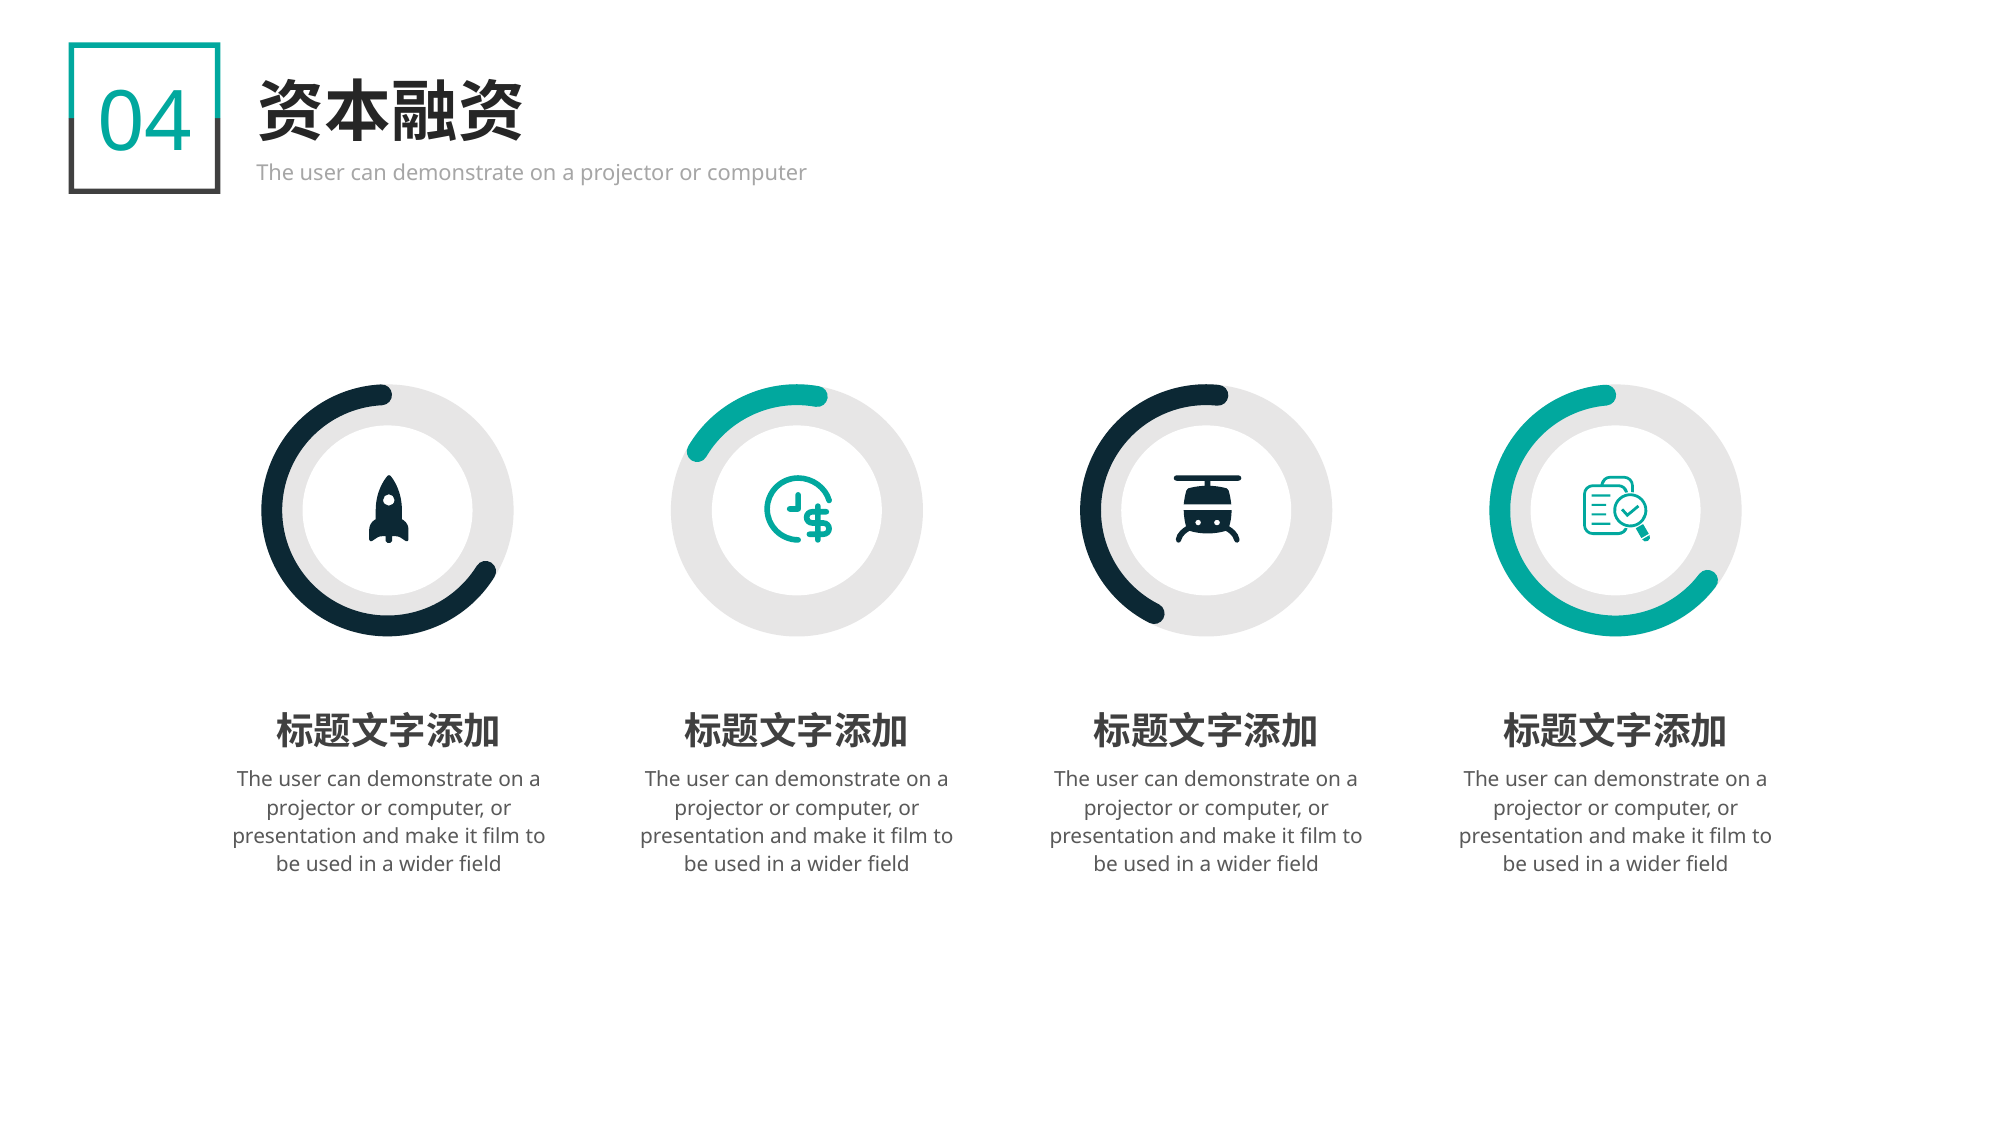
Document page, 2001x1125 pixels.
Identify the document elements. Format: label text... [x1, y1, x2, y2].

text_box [1031, 699, 1382, 886]
text_box [1174, 509, 1241, 544]
text_box [802, 502, 834, 544]
text_box [1168, 424, 1293, 597]
text_box [696, 394, 818, 493]
text_box [68, 41, 221, 60]
text_box [260, 383, 515, 638]
text_box [1079, 383, 1334, 638]
text_box [774, 482, 802, 505]
text_box [763, 474, 833, 544]
text_box [710, 425, 883, 597]
text_box [68, 175, 221, 195]
text_box [669, 383, 925, 638]
text_box [368, 474, 410, 544]
text_box [1582, 474, 1652, 543]
text_box [271, 394, 487, 627]
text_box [241, 60, 941, 193]
text_box [1499, 394, 1708, 627]
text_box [621, 699, 972, 886]
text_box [1440, 699, 1791, 886]
text_box [1488, 383, 1743, 638]
text_box [1609, 424, 1702, 562]
text_box [1090, 394, 1219, 615]
text_box [1172, 474, 1243, 506]
text_box [384, 424, 474, 556]
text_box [213, 699, 564, 886]
text_box 04 [68, 60, 221, 175]
